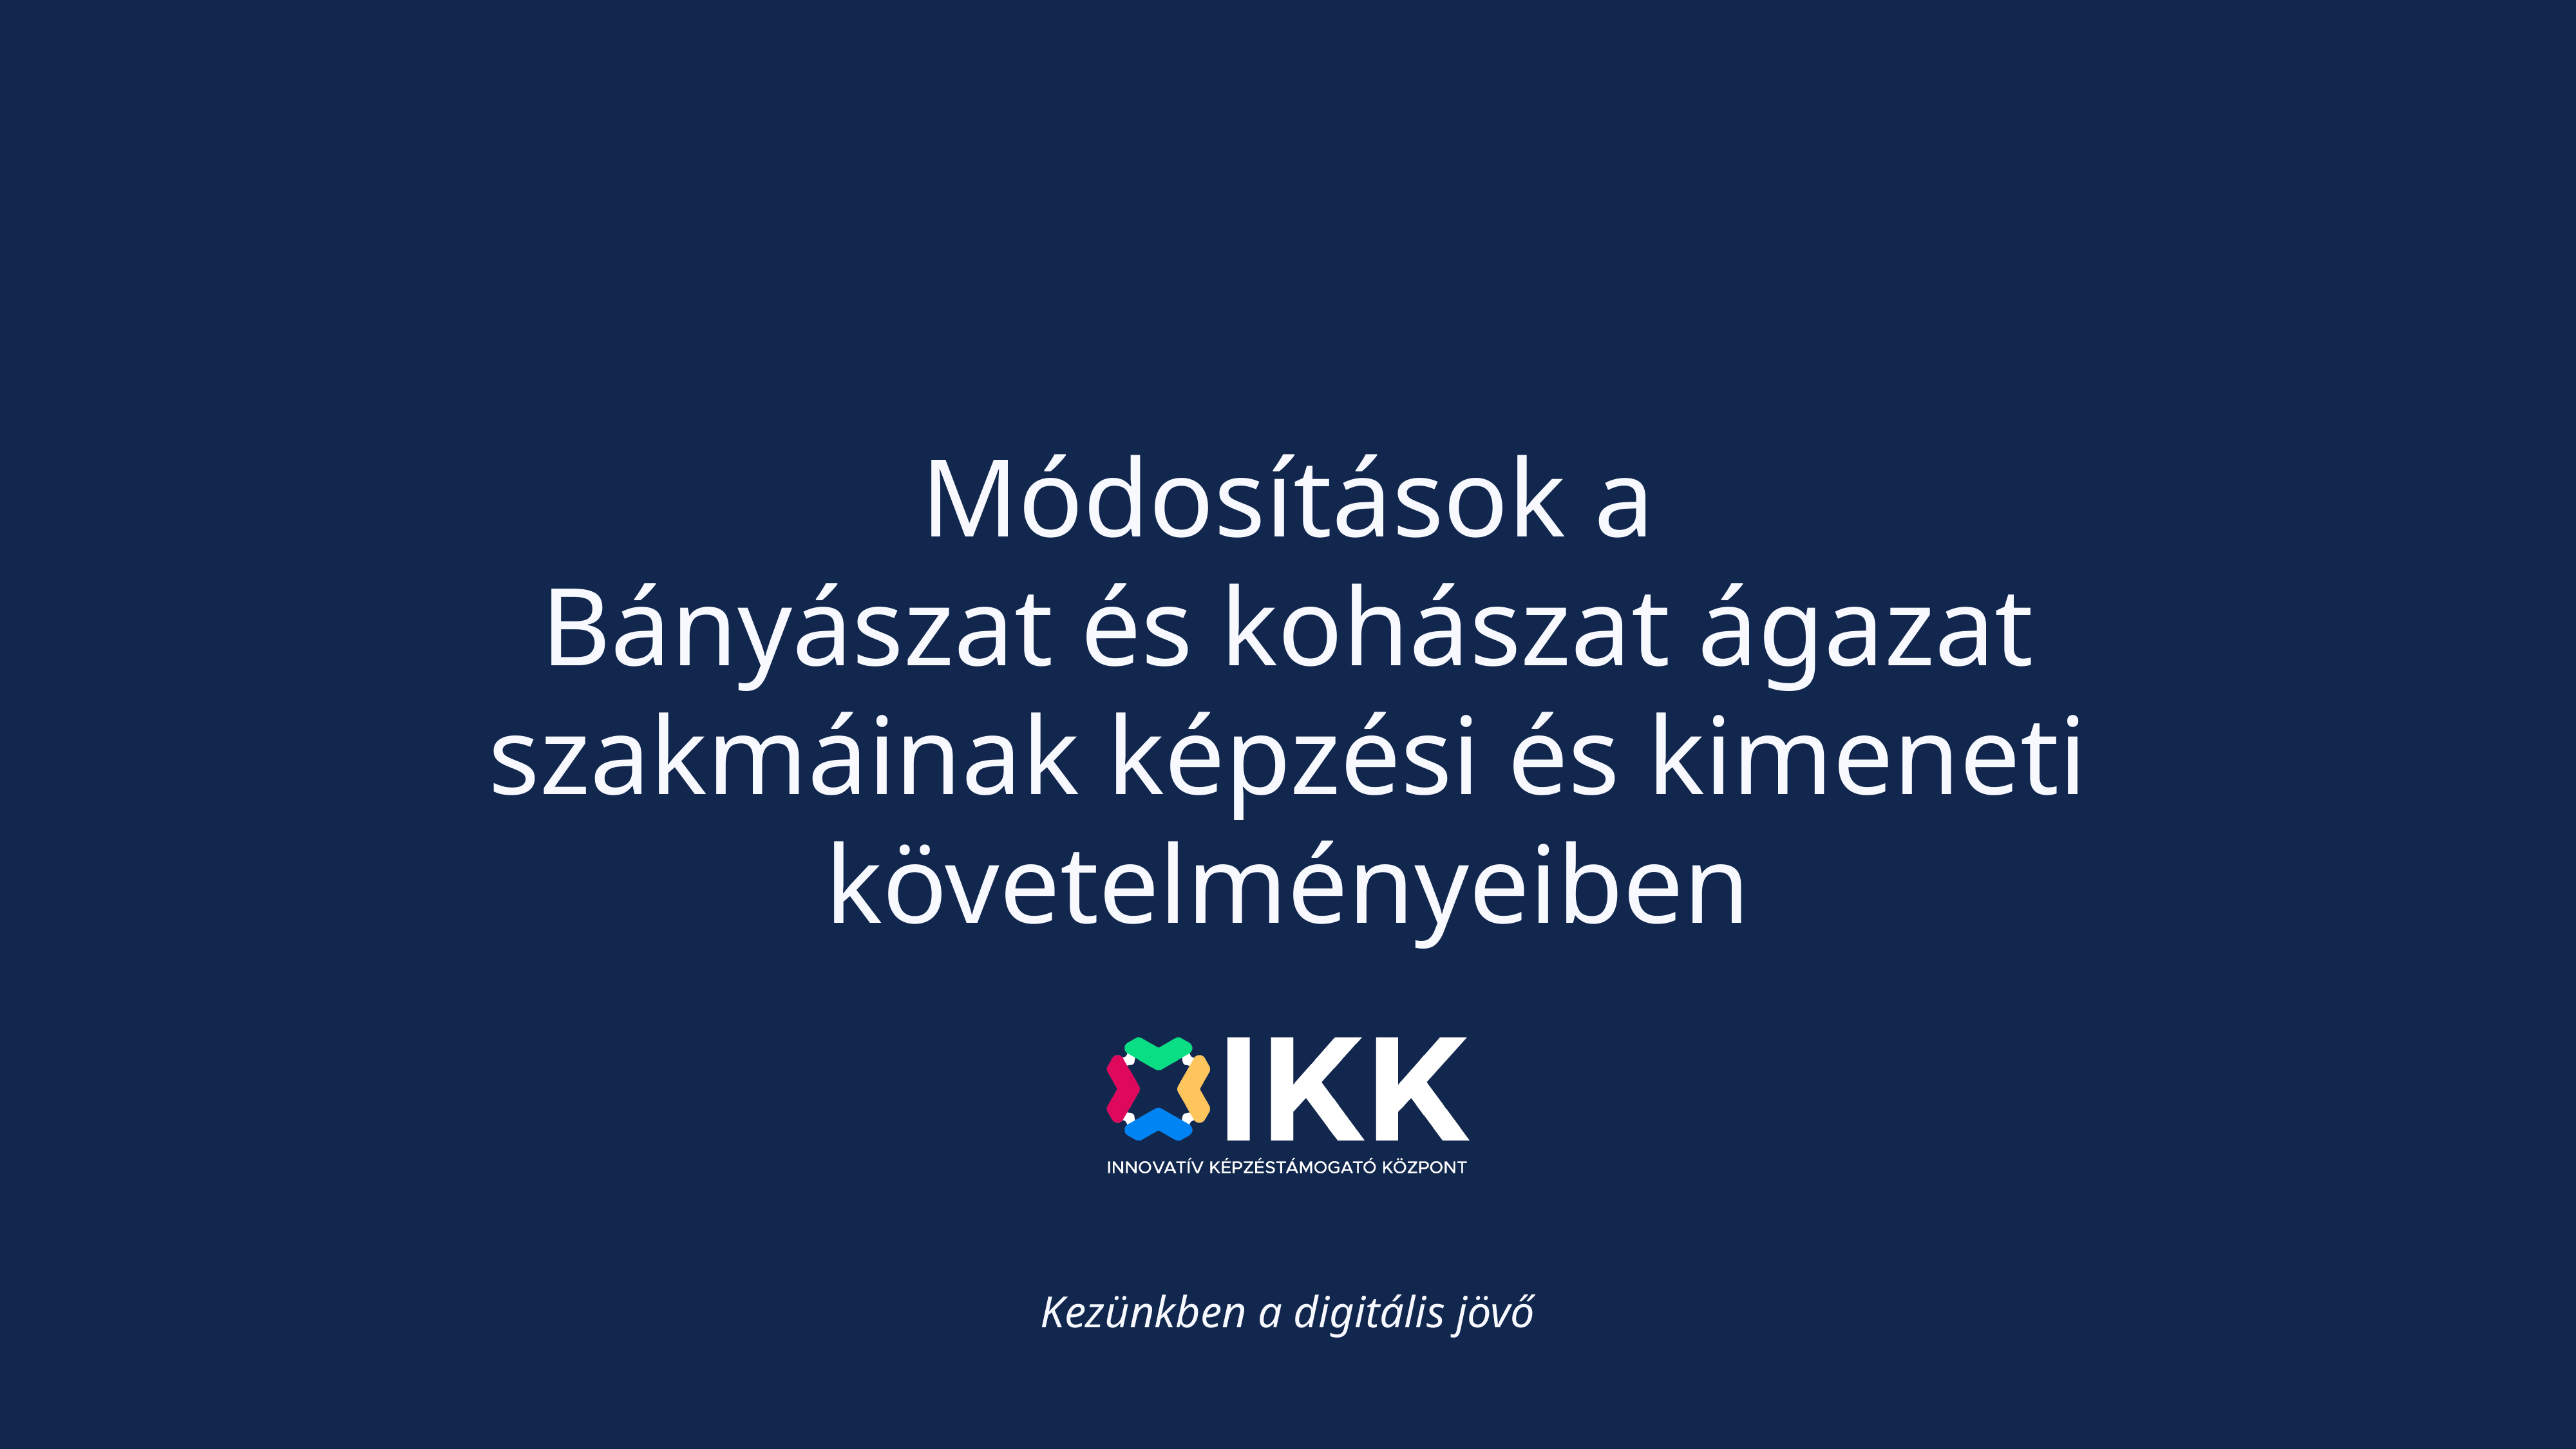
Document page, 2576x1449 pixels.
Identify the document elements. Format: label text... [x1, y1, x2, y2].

text_box Kezünkben a digitális jövő [998, 1258, 1578, 1316]
picture [1106, 1037, 1470, 1173]
list Módosítások a Bányászat és kohászat ágazat szakmáinak képzési és kimeneti követelményeiben [240, 430, 2336, 560]
